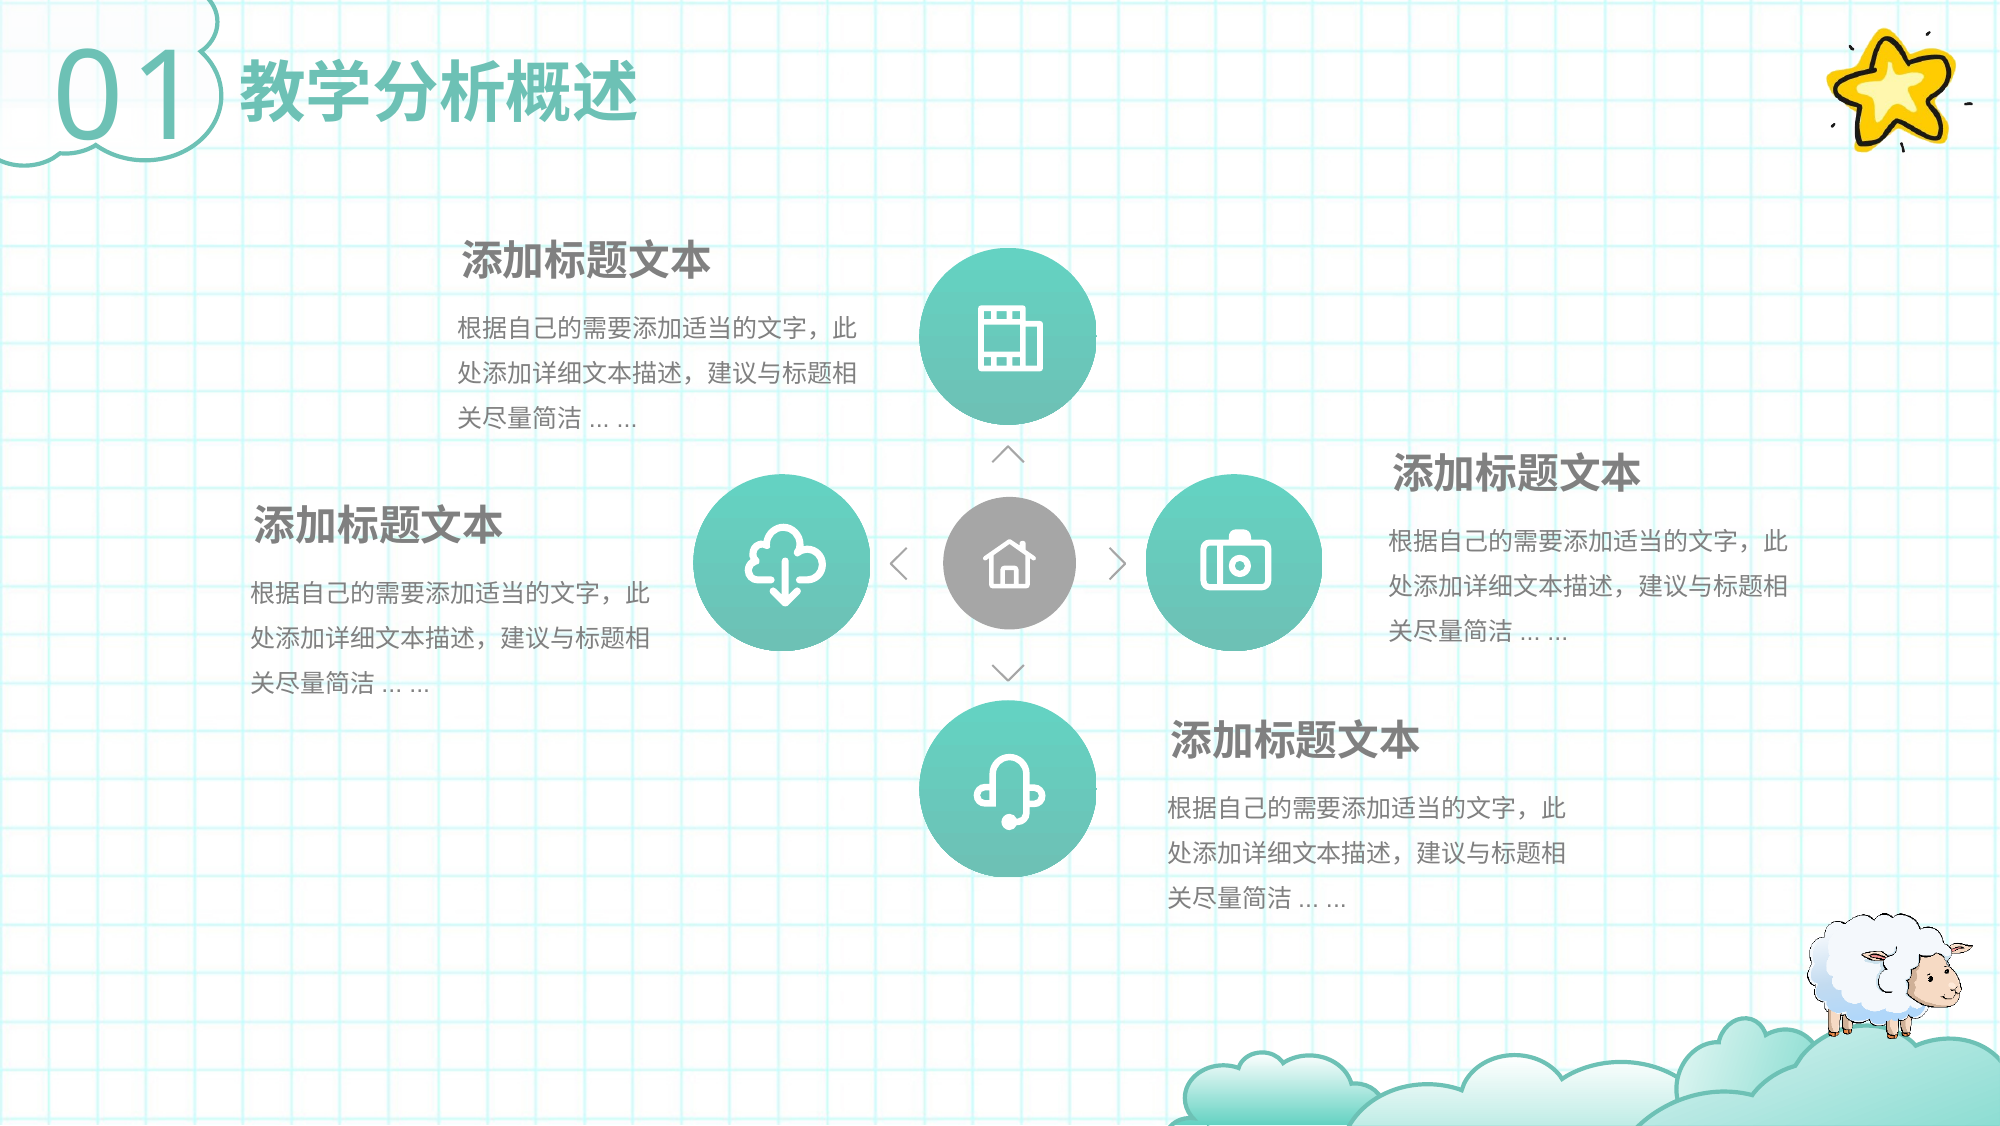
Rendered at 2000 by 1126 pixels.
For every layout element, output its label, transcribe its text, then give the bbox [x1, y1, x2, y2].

text_box 01 [0, 14, 274, 165]
picture [0, 0, 2000, 1125]
text_box [0, 0, 211, 8]
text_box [239, 491, 830, 701]
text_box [0, 10, 214, 14]
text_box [693, 247, 1323, 878]
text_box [1377, 439, 1968, 649]
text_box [446, 226, 1037, 436]
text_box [1155, 706, 1746, 916]
